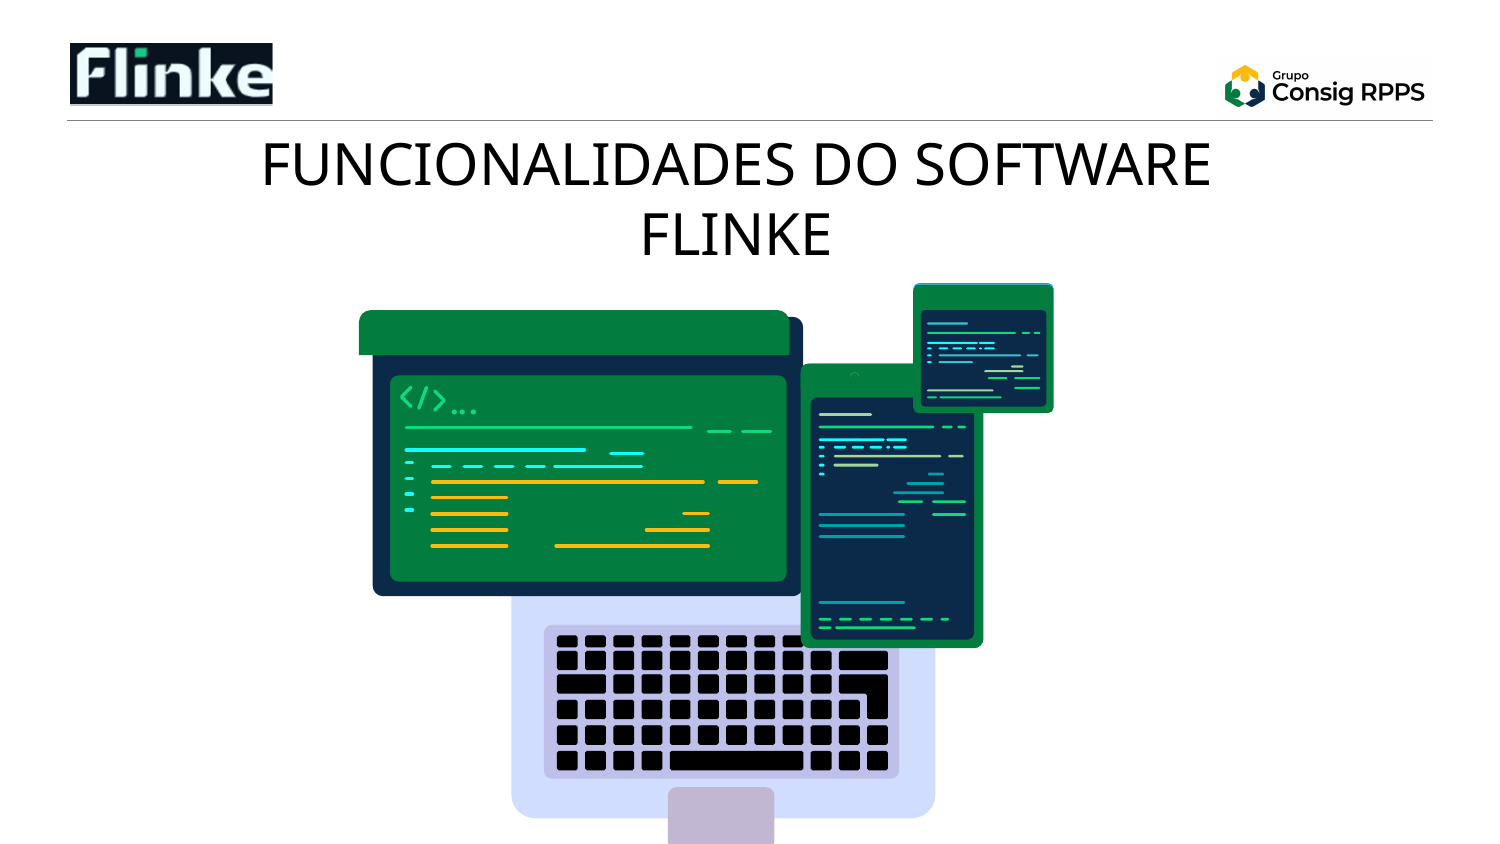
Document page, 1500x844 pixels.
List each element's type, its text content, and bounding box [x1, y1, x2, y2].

text_box [556, 674, 606, 694]
text_box [613, 674, 635, 694]
text_box [833, 454, 942, 458]
picture [1215, 58, 1433, 118]
text_box [835, 626, 916, 630]
text_box [754, 701, 776, 720]
text_box [920, 617, 934, 621]
text_box [613, 725, 635, 745]
text_box [669, 635, 691, 648]
text_box [940, 617, 950, 621]
text_box [754, 726, 776, 745]
text_box [838, 617, 852, 621]
text_box [641, 699, 663, 720]
text_box [641, 750, 663, 771]
text_box [948, 454, 964, 458]
text_box [782, 726, 804, 745]
text_box [800, 363, 913, 390]
title FUNCIONALIDADES DO SOFTWARE FLINKE [0, 282, 1474, 462]
text_box [641, 635, 663, 648]
text_box [810, 752, 832, 771]
text_box [867, 752, 888, 771]
text_box [818, 425, 935, 429]
text_box [585, 650, 606, 671]
text_box [920, 310, 1047, 407]
text_box [892, 445, 907, 449]
text_box [697, 635, 719, 648]
text_box [782, 701, 804, 720]
text_box [818, 617, 832, 621]
text_box [859, 617, 873, 621]
text_box [869, 445, 883, 449]
text_box [913, 285, 1054, 414]
text_box [390, 375, 787, 582]
text_box [754, 652, 776, 671]
text_box [556, 752, 578, 771]
text_box [867, 726, 888, 745]
text_box [810, 726, 832, 745]
text_box [641, 674, 663, 694]
text_box [892, 491, 945, 495]
text_box [810, 397, 975, 640]
text_box [613, 750, 635, 771]
text_box [879, 617, 893, 621]
text_box [697, 650, 719, 671]
text_box [886, 438, 908, 442]
text_box [613, 650, 635, 671]
text_box [818, 438, 885, 442]
text_box [726, 650, 747, 671]
text_box [1014, 386, 1041, 390]
text_box [833, 463, 879, 467]
text_box [851, 445, 865, 449]
text_box [957, 425, 967, 429]
text_box [556, 701, 578, 720]
text_box [641, 650, 663, 671]
text_box [641, 725, 663, 745]
text_box [838, 726, 860, 745]
text_box [669, 650, 691, 671]
text_box [697, 699, 719, 720]
text_box [838, 652, 888, 671]
text_box [556, 635, 578, 648]
text_box [585, 635, 606, 648]
text_box [810, 701, 832, 720]
text_box [754, 675, 776, 694]
text_box [838, 675, 888, 720]
text_box [556, 726, 578, 745]
text_box [818, 626, 832, 630]
picture [70, 42, 273, 106]
text_box [697, 674, 719, 694]
text_box [543, 624, 900, 779]
text_box [585, 750, 606, 771]
text_box [927, 472, 945, 476]
text_box [838, 752, 860, 771]
text_box [726, 674, 747, 694]
text_box [810, 652, 832, 671]
text_box [899, 617, 913, 621]
text_box [726, 635, 747, 648]
text_box [667, 787, 775, 844]
text_box [782, 675, 804, 694]
text_box [833, 445, 847, 449]
text_box [585, 725, 606, 745]
text_box [818, 535, 906, 539]
text_box [669, 674, 691, 694]
text_box [372, 316, 804, 597]
text_box [511, 594, 936, 819]
text_box [556, 652, 578, 671]
text_box [941, 425, 953, 429]
text_box [726, 725, 747, 745]
text_box [585, 699, 606, 720]
text_box [782, 652, 804, 671]
text_box [669, 699, 691, 720]
text_box [613, 699, 635, 720]
text_box [782, 636, 804, 648]
text_box [669, 725, 691, 745]
text_box [800, 390, 984, 649]
text_box [810, 675, 832, 694]
text_box [697, 725, 719, 745]
text_box [754, 636, 776, 648]
text_box [358, 310, 790, 356]
text_box [613, 635, 635, 648]
text_box [470, 409, 477, 415]
text_box [726, 699, 747, 720]
text_box [669, 750, 804, 771]
